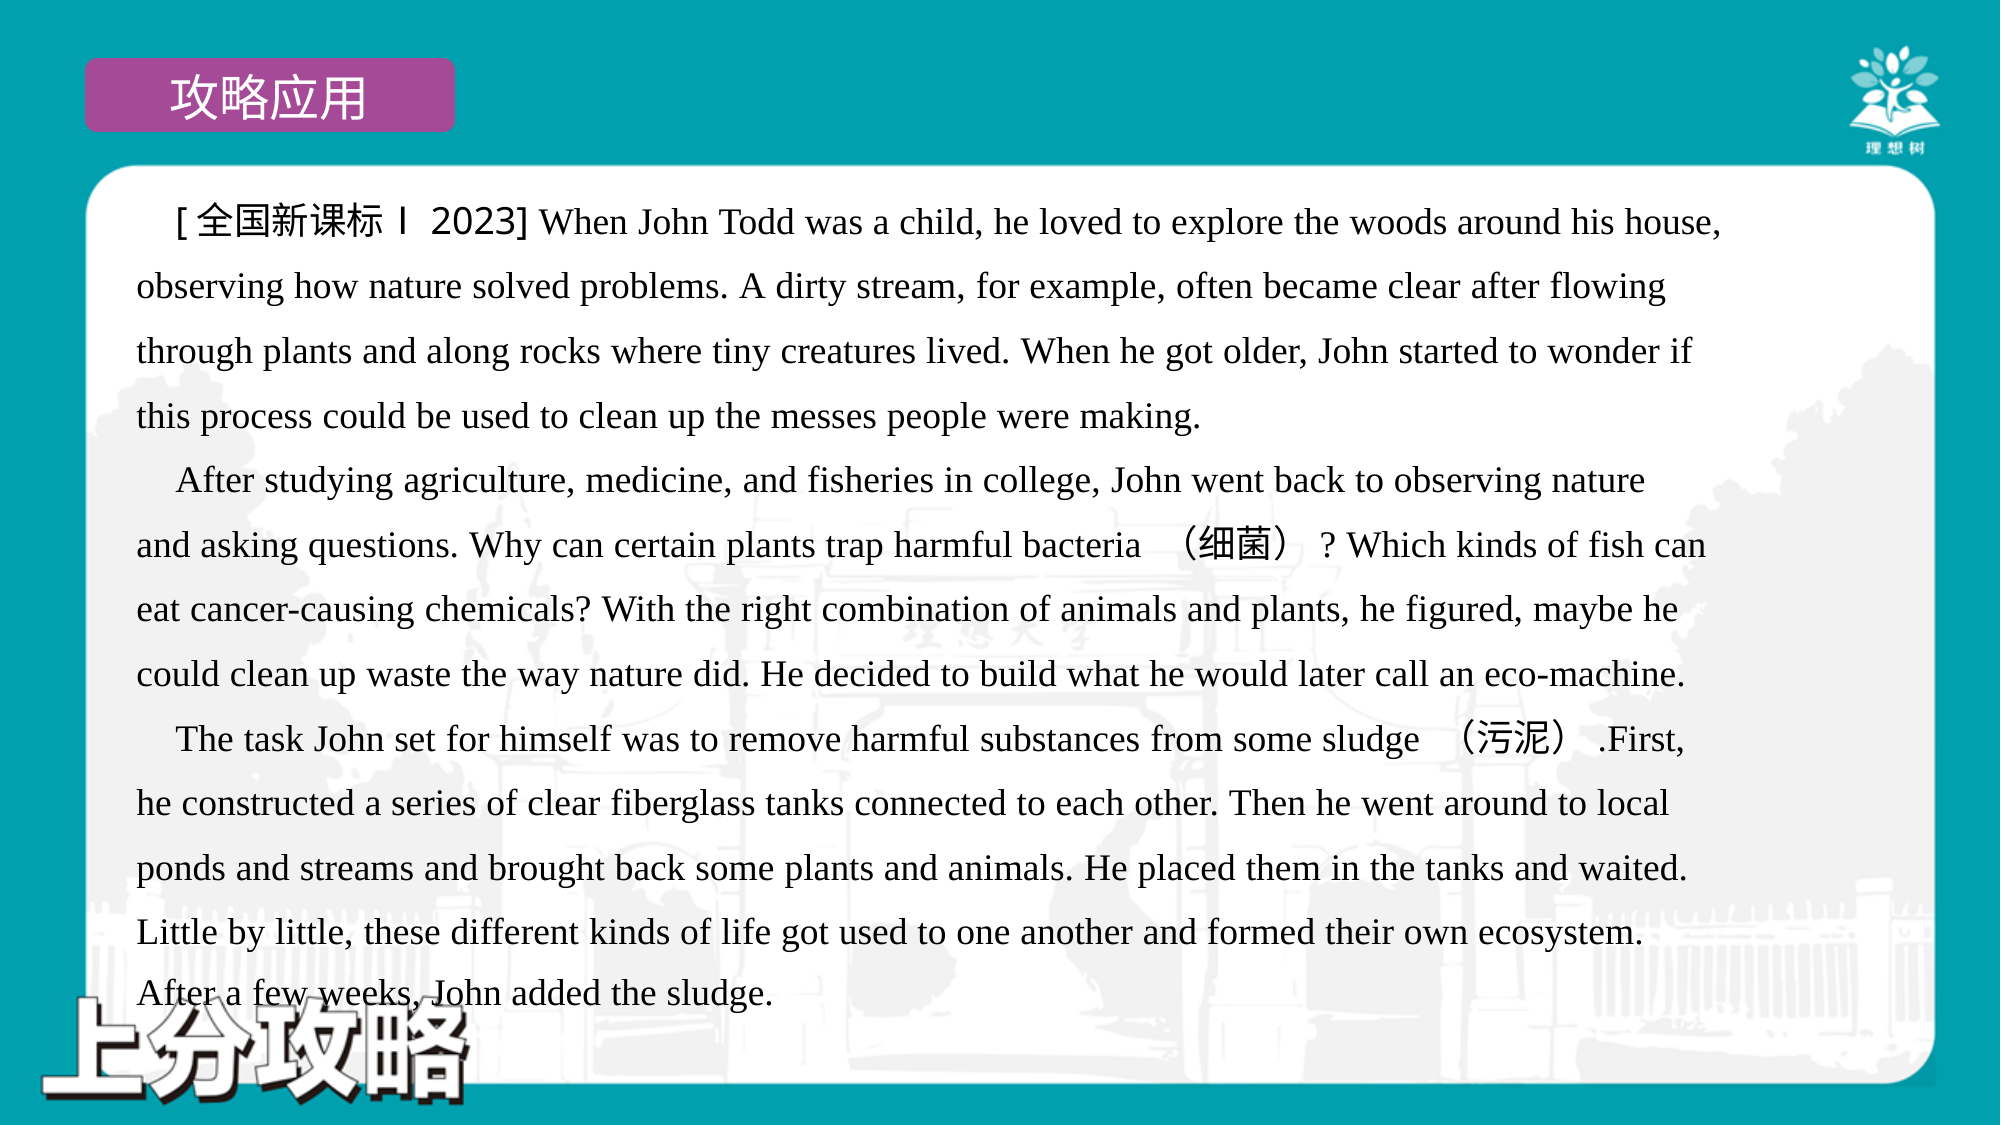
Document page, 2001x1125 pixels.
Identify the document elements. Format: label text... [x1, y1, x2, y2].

text_box [全国新课标Ⅰ2023] When John Todd was a child, he loved to explore the woods around his house, observing how nature solved problems. A dirty stream, for example, often became clear after flowing through plants and along rocks where tiny creatures lived. When he got older, John started to wonder if this process could be used to clean up the messes people were making. After studying agriculture, medicine, and fisheries in college, John went back to observing nature and asking questions. Why can certain plants trap harmful bacteria （细菌）? Which kinds of fish can eat cancer-causing chemicals? With the right combination of animals and plants, he figured, maybe he could clean up waste the way nature did. He decided to build what he would later call an eco-machine. The task John set for himself was to remove harmful substances from some sludge （污泥）.First, he constructed a series of clear fiberglass tanks connected to each other. Then he went around to local ponds and streams and brought back some plants and animals. He placed them in the tanks and waited. Little by little, these different kinds of life got used to one another and formed their own ecosystem. After a few weeks, John added the sludge.#3 [136, 177, 1865, 1006]
picture [0, 0, 2000, 1125]
